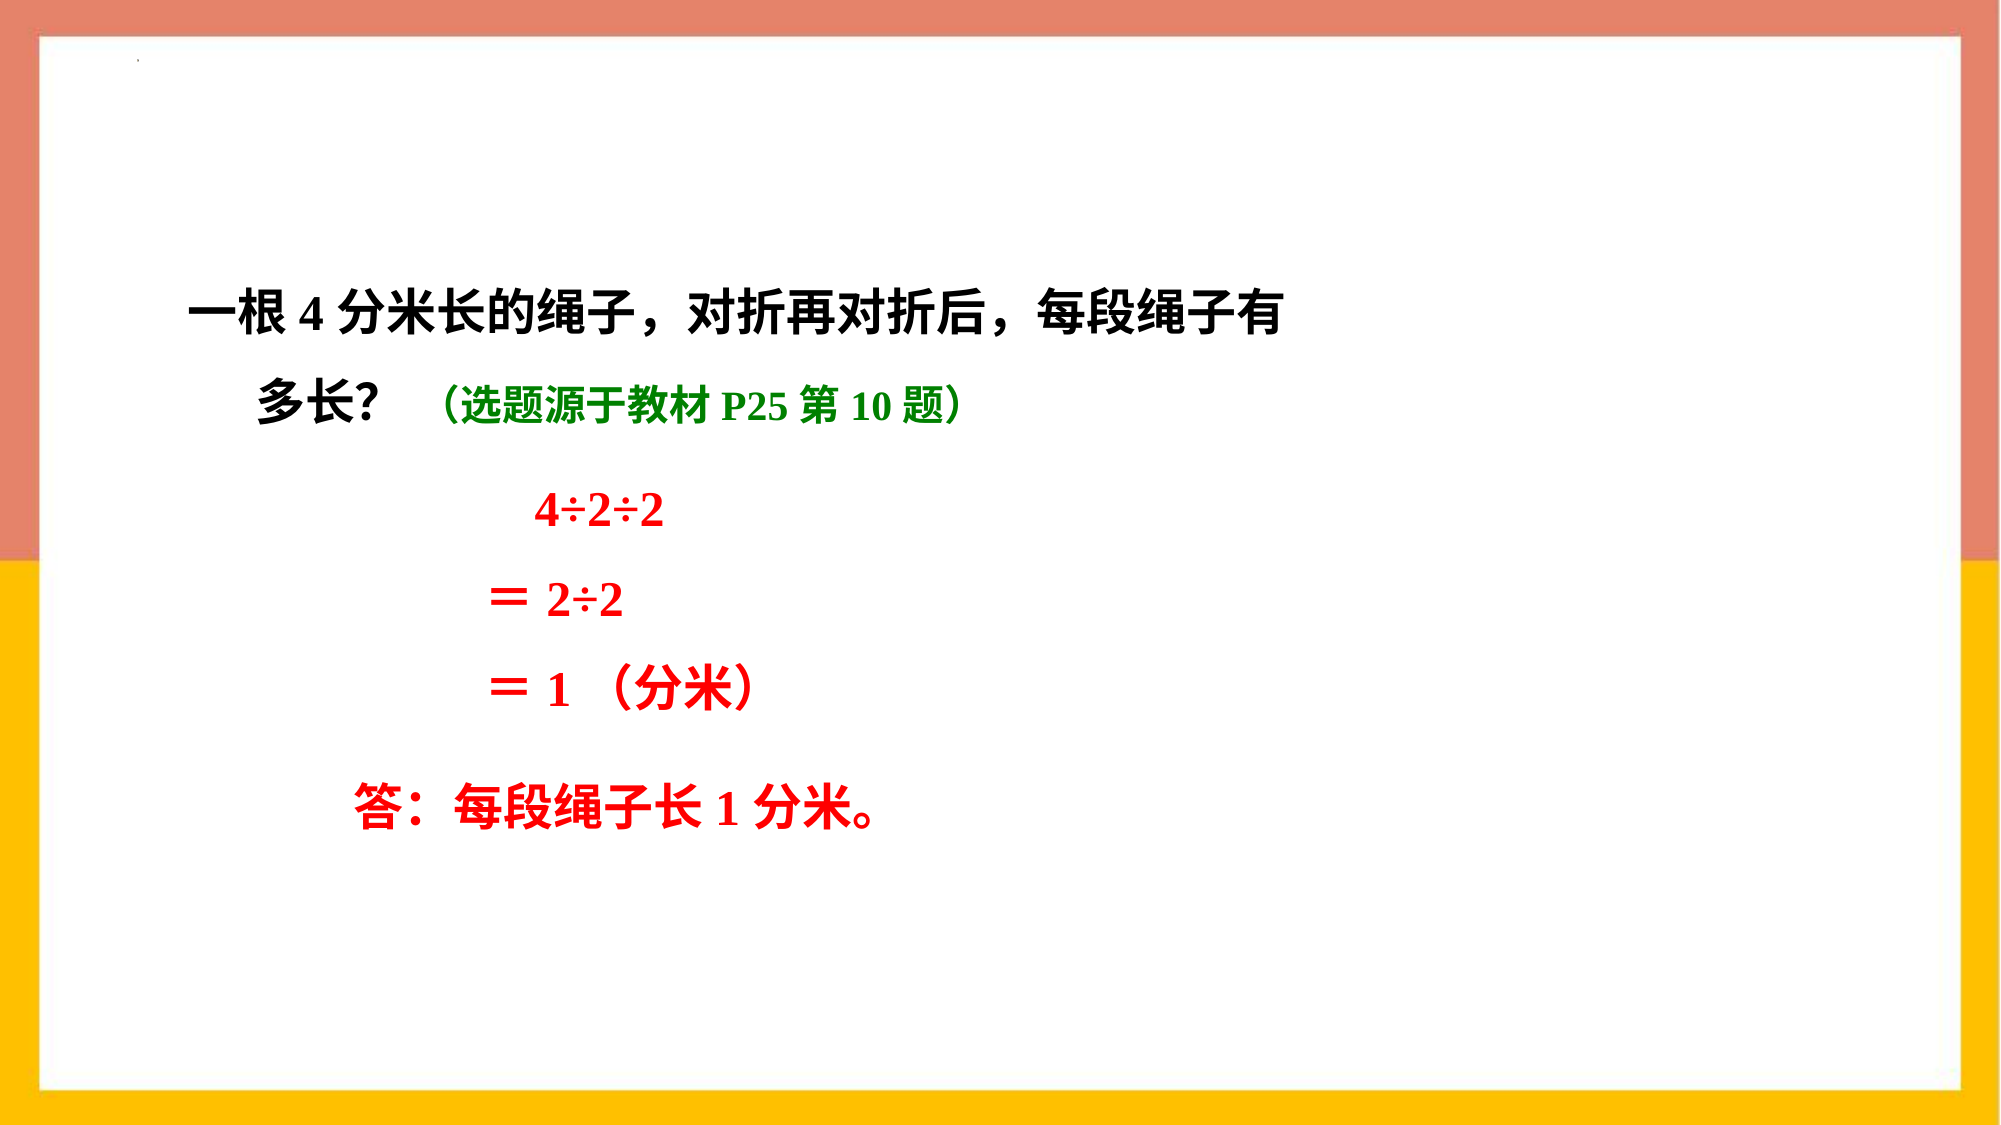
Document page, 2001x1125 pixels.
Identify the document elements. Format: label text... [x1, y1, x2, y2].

text_box 4÷2÷2 ＝2÷2 ＝1（分米） [469, 438, 1149, 724]
text_box 一根4分米长的绳子，对折再对折后，每段绳子有 多长？ （选题源于教材P25第10题） [172, 242, 1371, 438]
text_box 答：每段绳子长1分米。 [338, 756, 1052, 843]
picture [0, 0, 2001, 1125]
